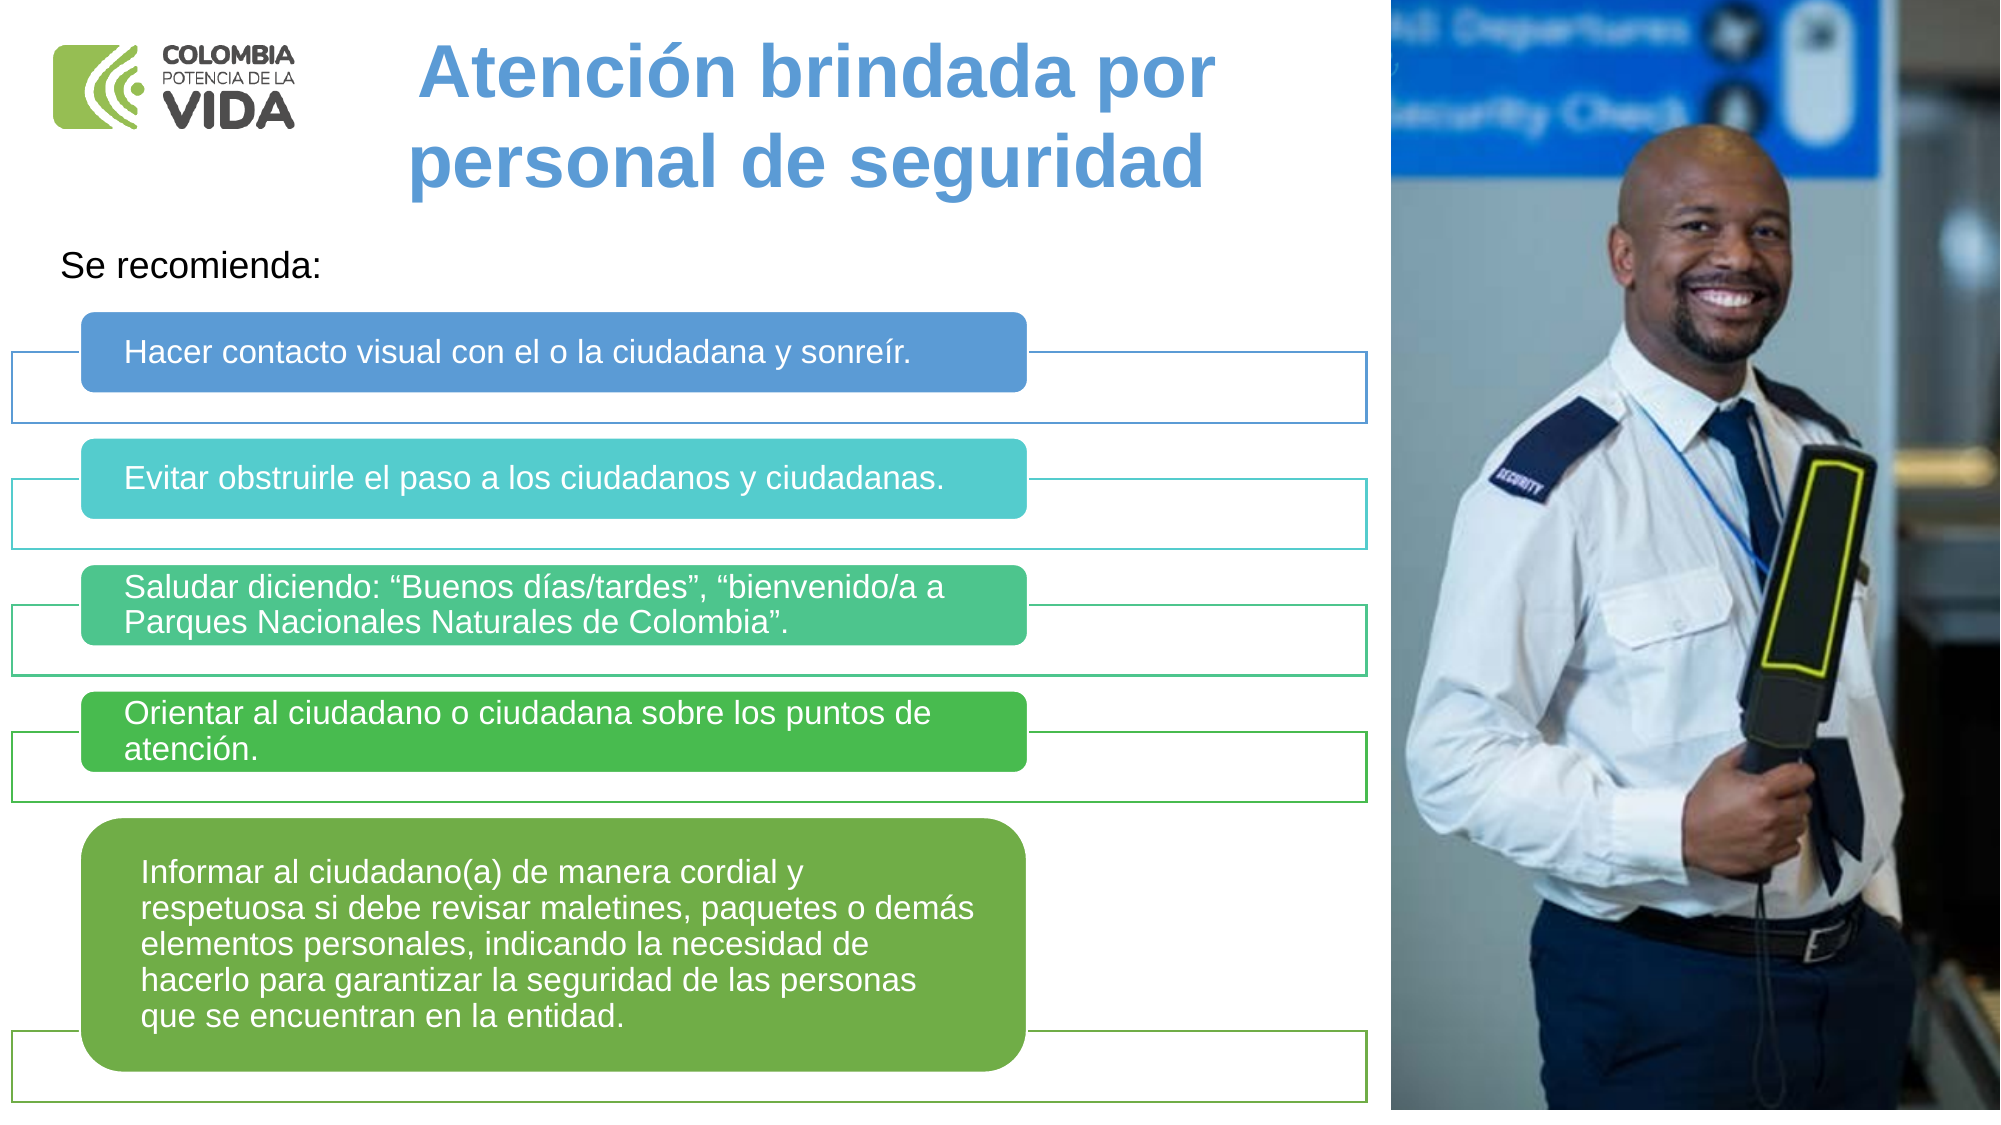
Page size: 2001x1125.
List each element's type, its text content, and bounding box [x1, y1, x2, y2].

text_box Atención brindada por personal de seguridad [243, 15, 1391, 211]
picture [0, 0, 2000, 1125]
text_box Se recomienda: [45, 233, 1046, 294]
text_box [12, 303, 1367, 1110]
